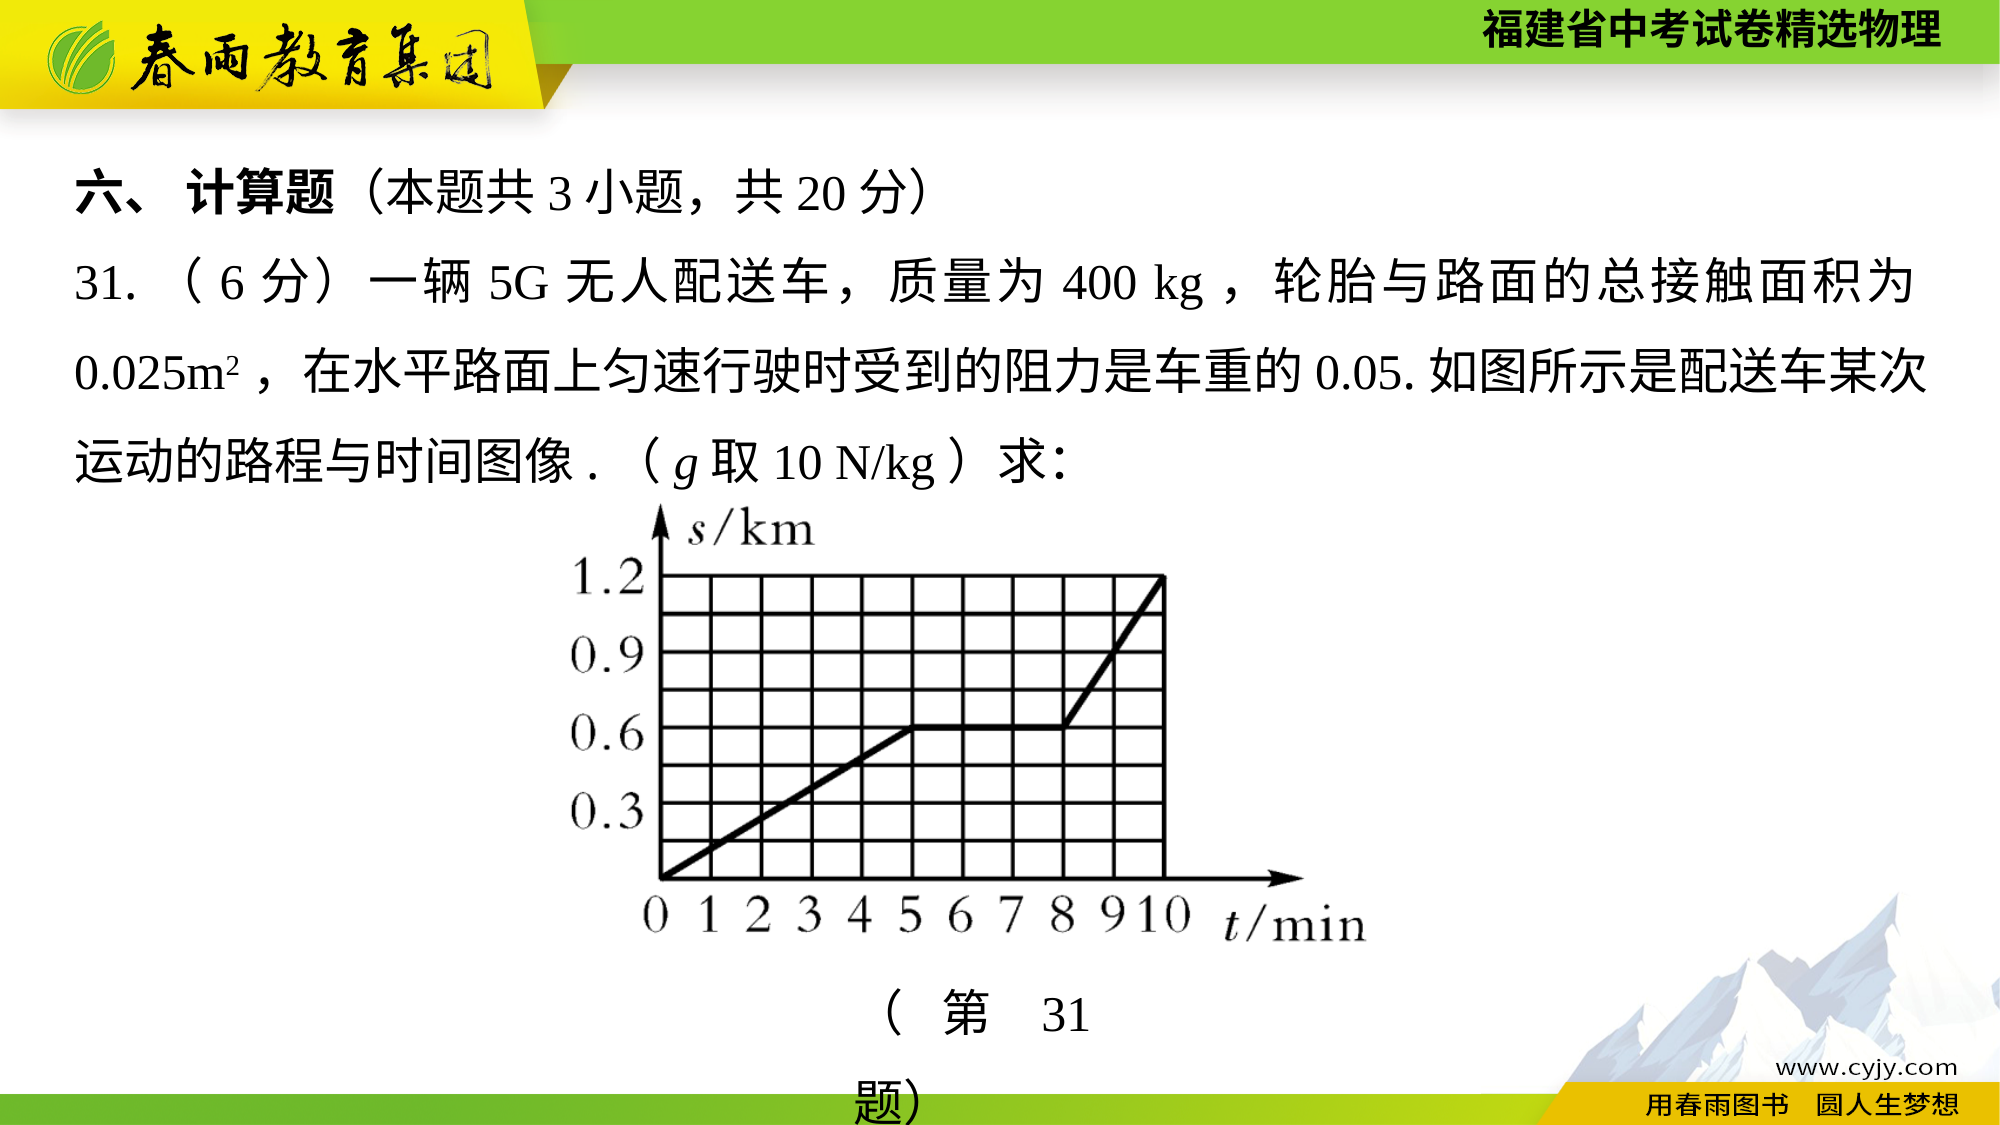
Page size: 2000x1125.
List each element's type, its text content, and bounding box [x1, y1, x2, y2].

picture [0, 0, 2000, 1125]
text_box （第31题） [838, 953, 1119, 1050]
list 六、 计算题（本题共3小题，共20分） 31.（6分）一辆5G无人配送车，质量为400 kg，轮胎与路面的总接触面积为0.025m2，在水平路面上匀速行驶时受到的阻力是车重的0.05.如图所示是配送车某次运动的路程与时间图像.（g取10 N/kg）求： [59, 122, 1944, 502]
